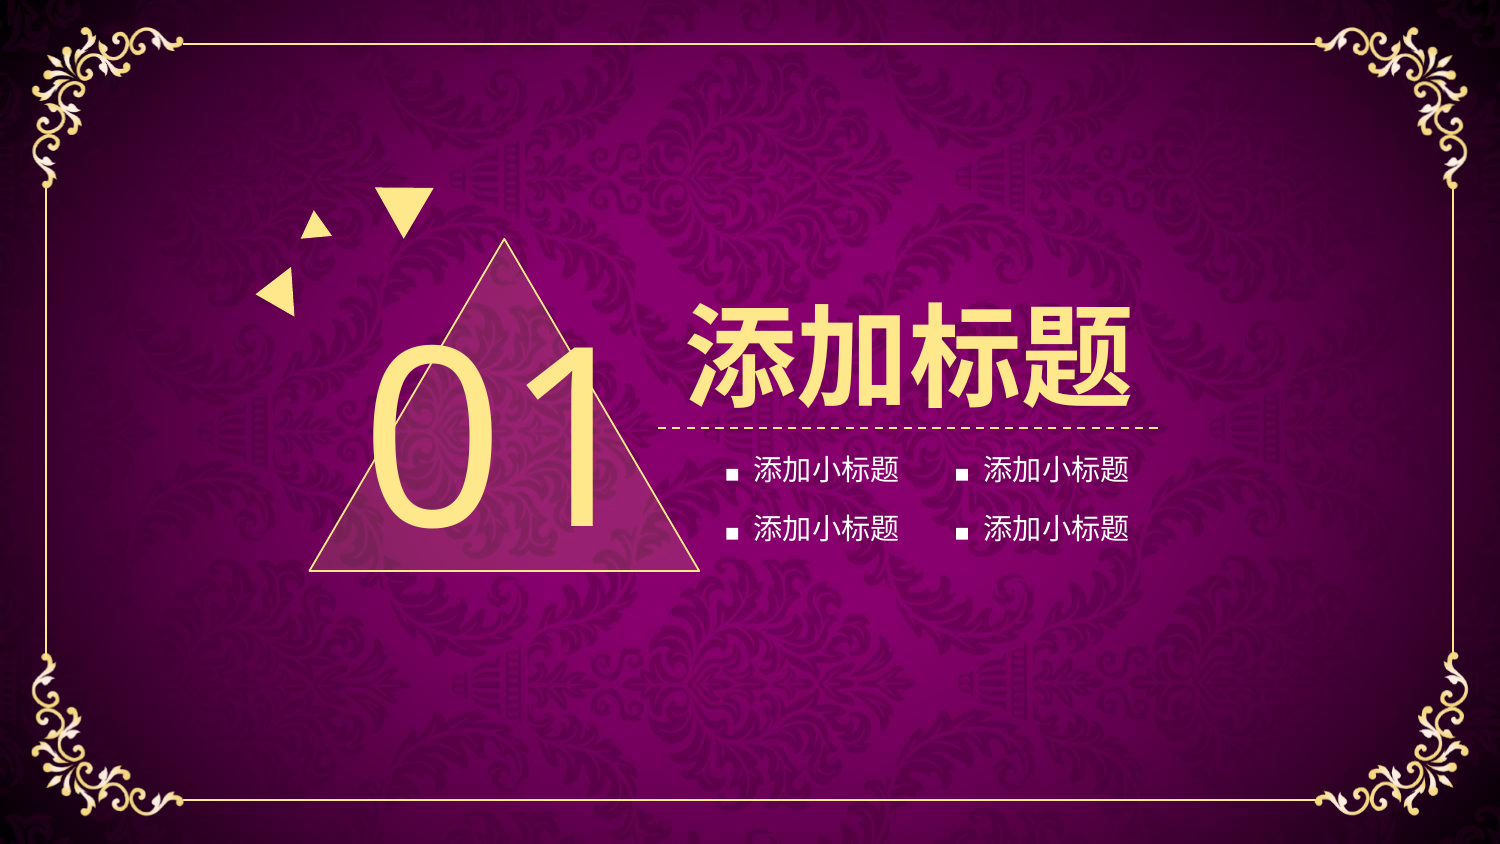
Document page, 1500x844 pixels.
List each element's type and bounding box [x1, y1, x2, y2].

text_box [726, 502, 916, 554]
text_box [956, 502, 1146, 554]
text_box [0, 0, 1500, 844]
text_box [726, 443, 916, 495]
text_box [956, 443, 1146, 495]
